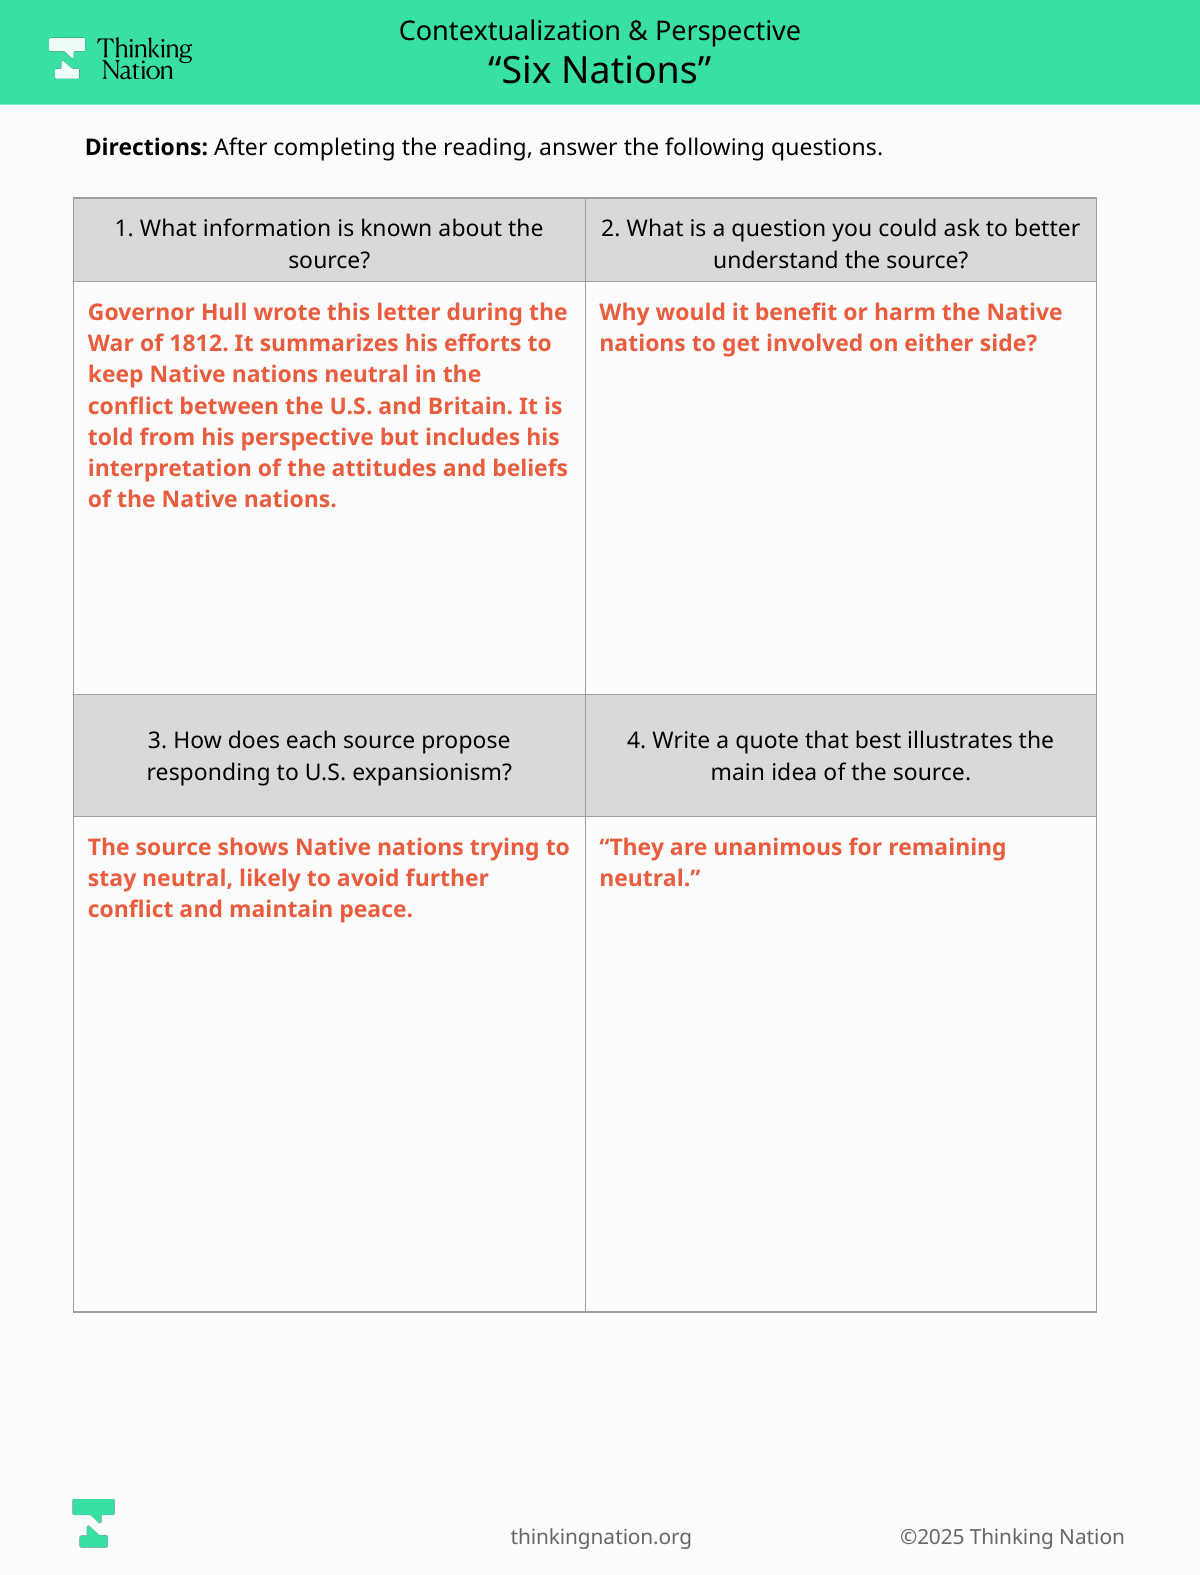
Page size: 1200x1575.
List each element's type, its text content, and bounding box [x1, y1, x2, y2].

picture [33, 23, 197, 93]
text_box Directions: After completing the reading, answer the following questions. [70, 118, 1130, 174]
table_cell The source shows Native nations trying to stay neutral, likely to avoid further conflict and maintain peace. [74, 817, 585, 1311]
table_cell Why would it benefit or harm the Native nations to get involved on either side? [586, 282, 1096, 694]
text_box Contextualization & Perspective “Six Nations” [0, 0, 1200, 105]
table_header 2. What is a question you could ask to better understand the source? [586, 199, 1096, 281]
table_cell 3. How does each source propose responding to U.S. expansionism? [74, 695, 585, 816]
text_box ©2025 Thinking Nation [855, 1509, 1140, 1558]
table_cell 4. Write a quote that best illustrates the main idea of the source. [586, 695, 1096, 816]
table_cell “They are unanimous for remaining neutral.” [586, 817, 1096, 1311]
picture [59, 1489, 127, 1557]
table_header 1. What information is known about the source? [74, 199, 585, 281]
text_box thinkingnation.org [459, 1509, 744, 1558]
table_cell Governor Hull wrote this letter during the War of 1812. It summarizes his efforts to keep Native nations neutral in the conflict between the U.S. and Britain. It is told from his perspective but includes his interpretation of the attitudes and beliefs of the Native nations. [74, 282, 585, 694]
